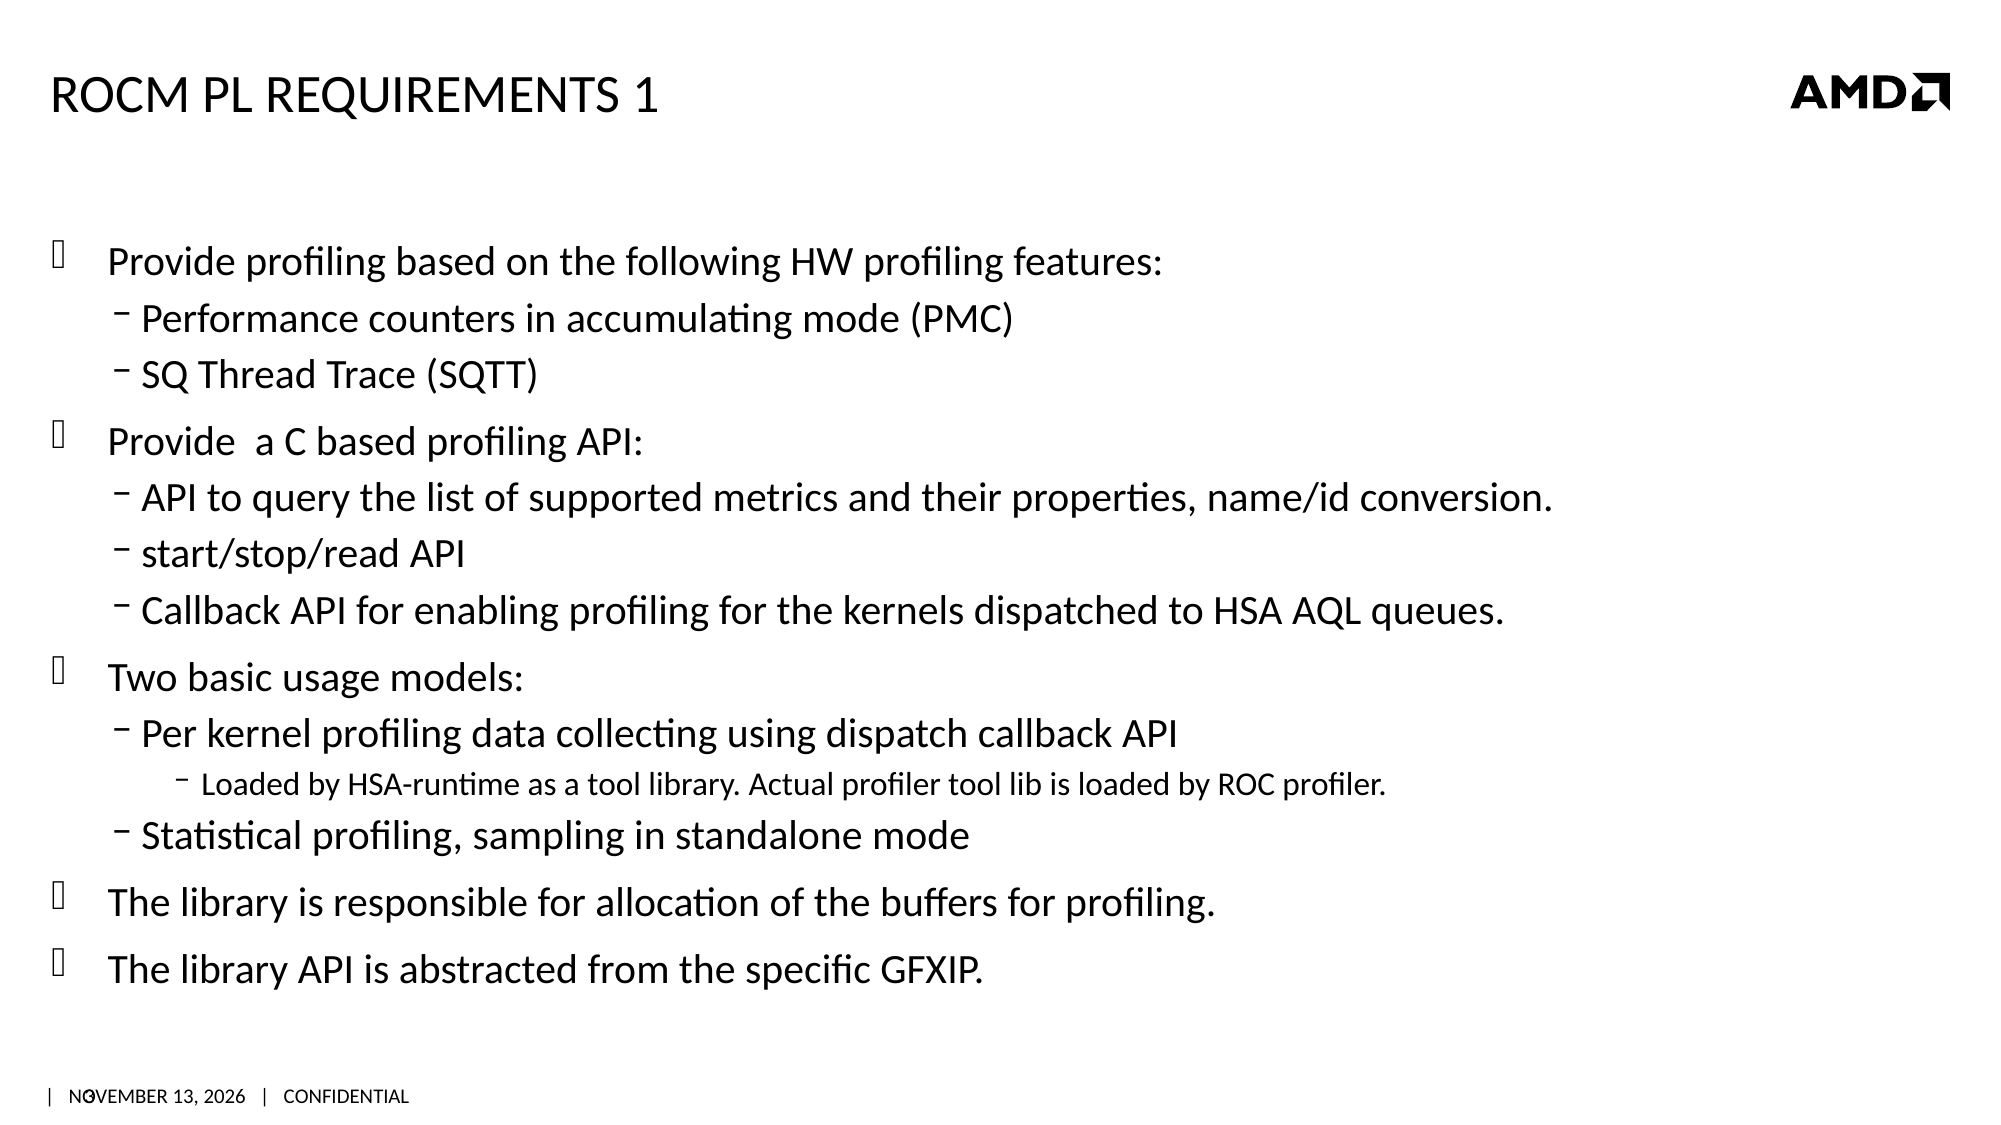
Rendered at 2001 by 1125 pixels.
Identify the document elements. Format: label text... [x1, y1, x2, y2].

title ROCm PL Requirements 1 [50, 45, 1761, 124]
list Provide profiling based on the following HW profiling features: Performance counters in accumulating mode (PMC) SQ Thread Trace (SQTT) Provide a C based profiling API: API to query the list of supported metrics and their properties, name/id conversion. start/stop/read API Callback API for enabling profiling for the kernels dispatched to HSA AQL queues. Two basic usage models: Per kernel profiling data collecting using dispatch callback API Loaded by HSA-runtime as a tool library. Actual profiler tool lib is loaded by ROC profiler. Statistical profiling, sampling in standalone mode The library is responsible for allocation of the buffers for profiling. The library API is abstracted from the specific GFXIP. [51, 226, 1912, 1037]
